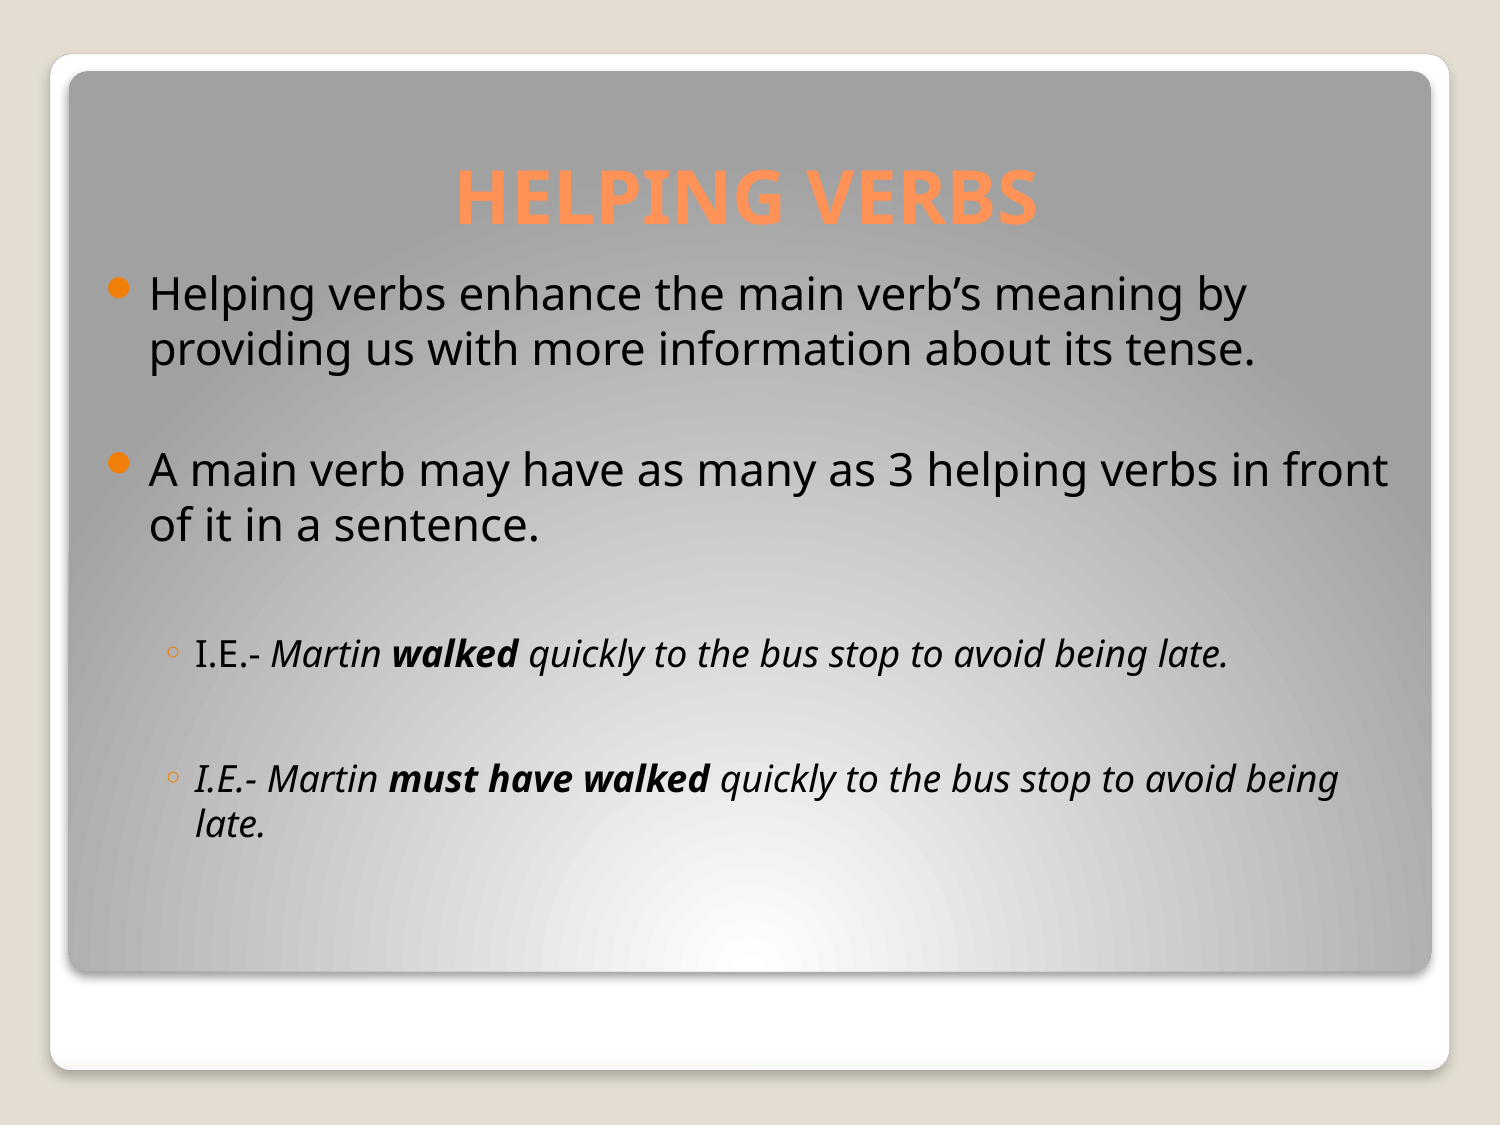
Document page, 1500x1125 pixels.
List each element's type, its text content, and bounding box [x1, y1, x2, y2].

title HELPING VERBS [75, 75, 1418, 248]
list Helping verbs enhance the main verb’s meaning by providing us with more information about its tense. A main verb may have as many as 3 helping verbs in front of it in a sentence. I.E.- Martin walked quickly to the bus stop to avoid being late. I.E.- Martin must have walked quickly to the bus stop to avoid being late. [75, 249, 1418, 937]
